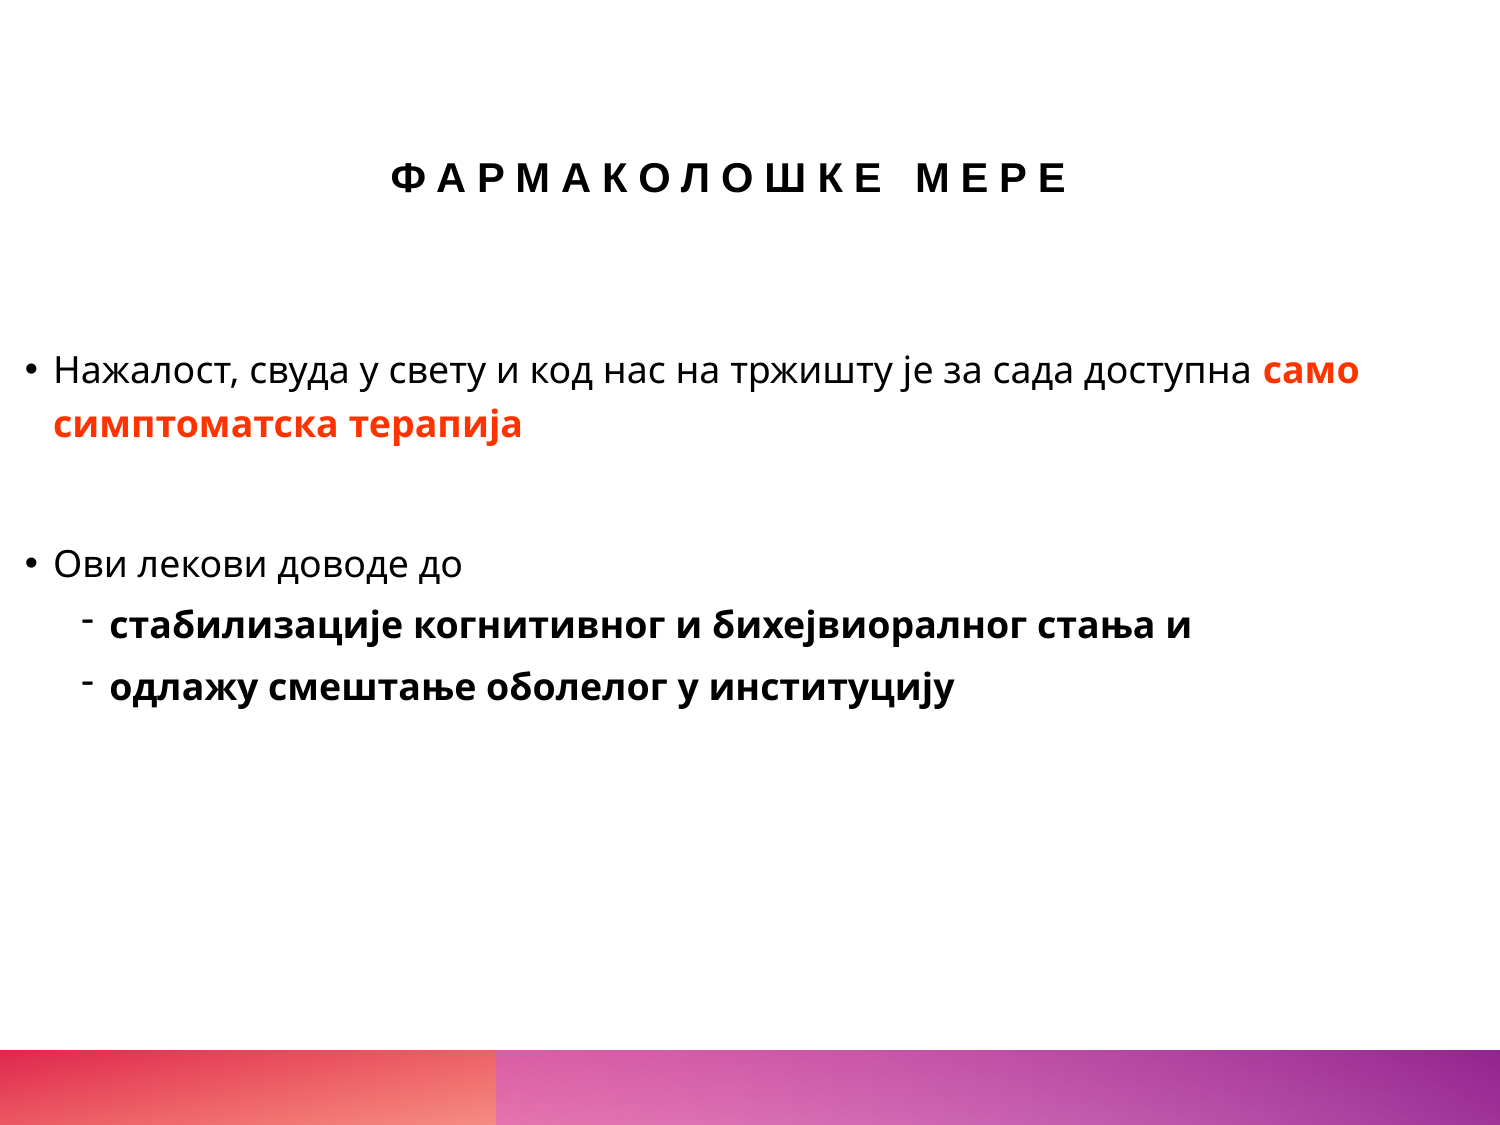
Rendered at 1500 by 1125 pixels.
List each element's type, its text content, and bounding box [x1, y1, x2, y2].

list Нажалост, свуда у свету и код нас на тржишту је за сада доступна само симптоматска терапија Ови лекови доводе до стабилизације когнитивног и бихејвиоралног стања и одлажу смештање оболелог у институцију [24, 337, 1417, 1059]
title Фармаколошке мере [390, 112, 1110, 202]
